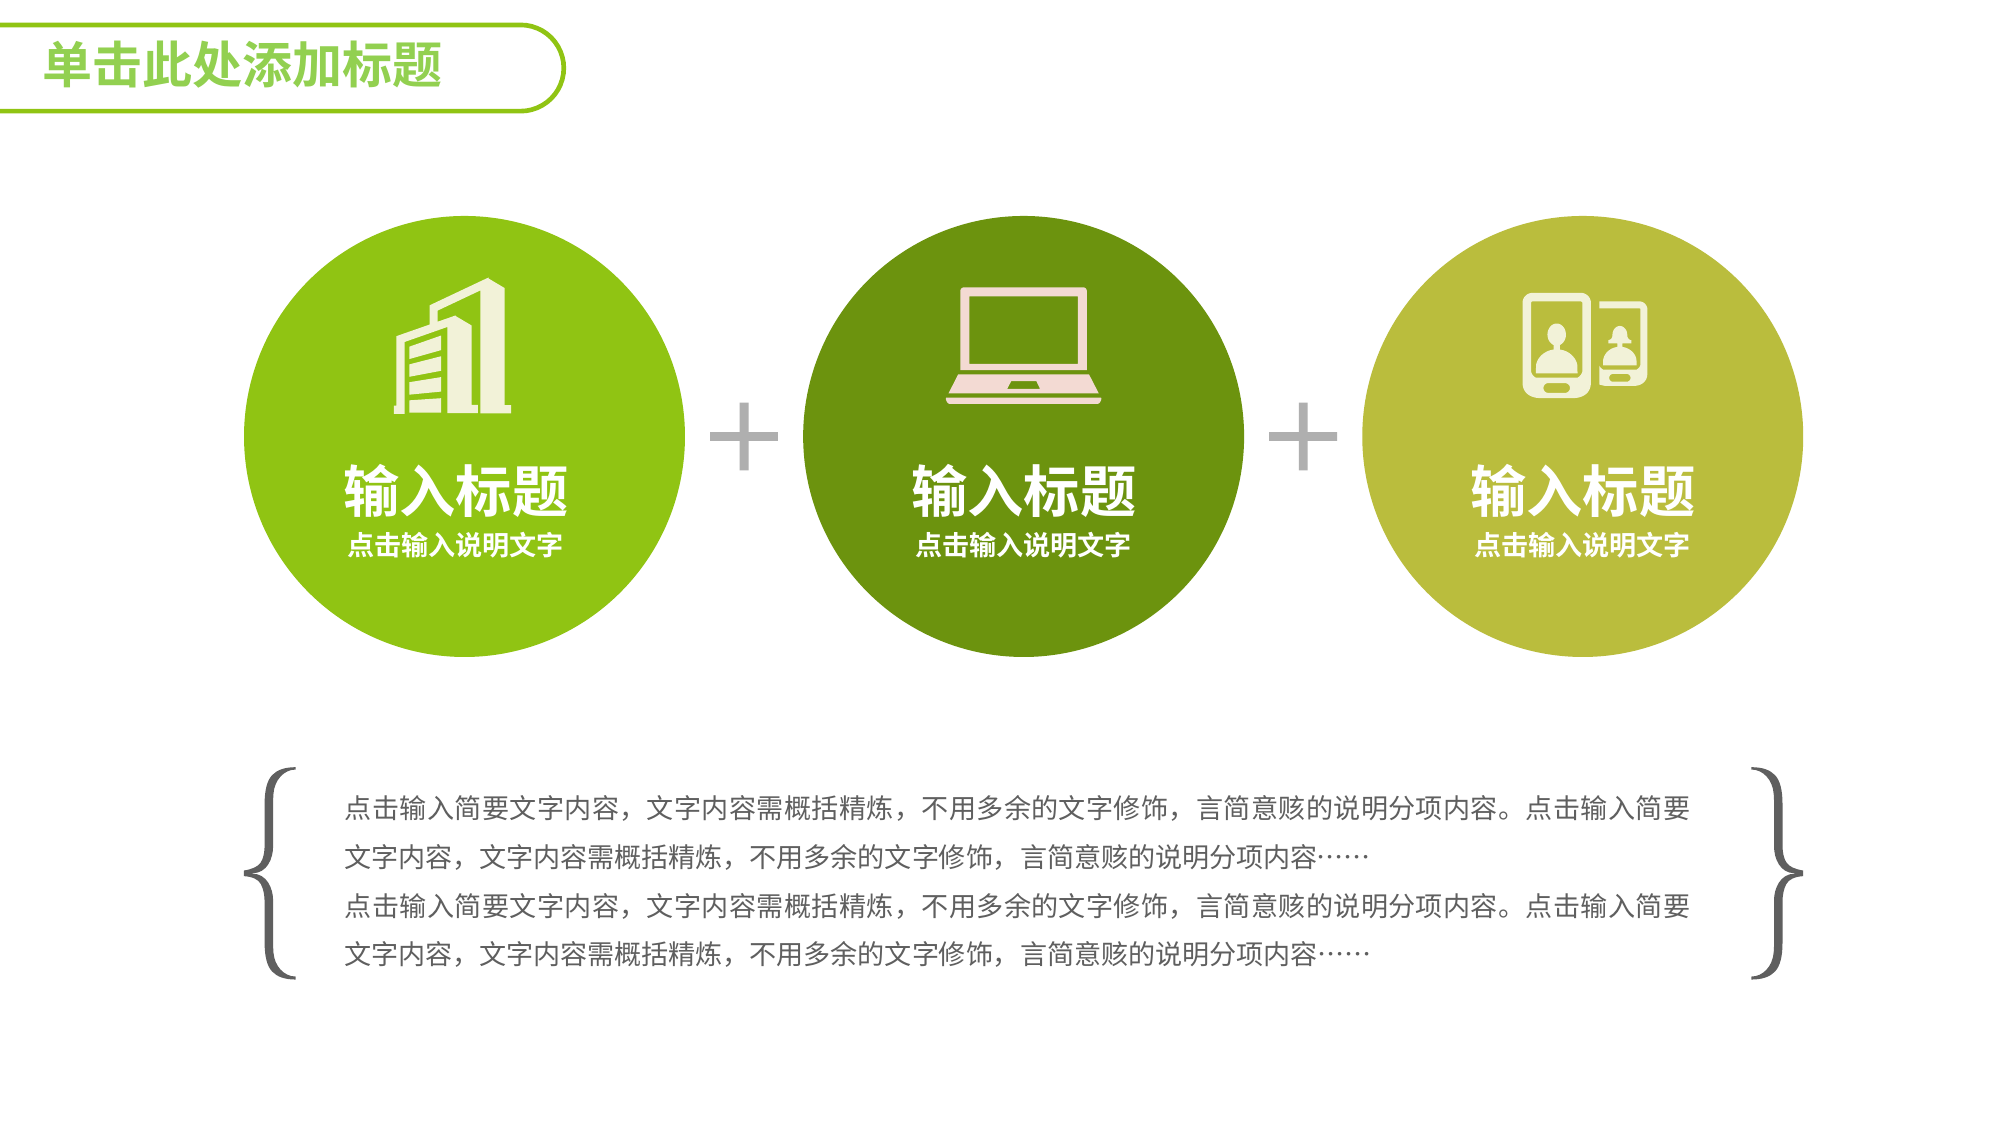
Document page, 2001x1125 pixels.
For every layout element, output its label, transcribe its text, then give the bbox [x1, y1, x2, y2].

text_box [1751, 767, 1804, 980]
text_box [242, 214, 687, 659]
text_box [802, 214, 1246, 659]
text_box 输入标题 [1455, 456, 1711, 525]
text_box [710, 402, 778, 471]
text_box 点击输入说明文字 [1455, 528, 1711, 562]
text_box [0, 24, 564, 112]
text_box [960, 287, 1087, 371]
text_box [1269, 402, 1338, 471]
text_box [1599, 301, 1648, 386]
text_box 点击输入说明文字 [342, 528, 570, 562]
text_box 点击输入简要文字内容，文字内容需概括精炼，不用多余的文字修饰，言简意赅的说明分项内容。点击输入简要文字内容，文字内容需概括精炼，不用多余的文字修饰，言简意赅的说明分项内容…… 点击输入简要文字内容，文字内容需概括精炼，不用多余的文字修饰，言简意赅的说明分项内容。点击输入简要文字内容，文字内容需概括精炼，不用多余的文字修饰，言简意赅的说明分项内容…… [344, 775, 1691, 971]
text_box [393, 277, 512, 414]
text_box 输入标题 [342, 456, 570, 525]
text_box [243, 767, 296, 980]
text_box [948, 374, 1099, 394]
text_box [1522, 292, 1591, 399]
text_box 输入标题 [878, 456, 1170, 525]
text_box [945, 397, 1102, 404]
text_box [1361, 214, 1805, 659]
text_box 点击输入说明文字 [896, 528, 1152, 562]
